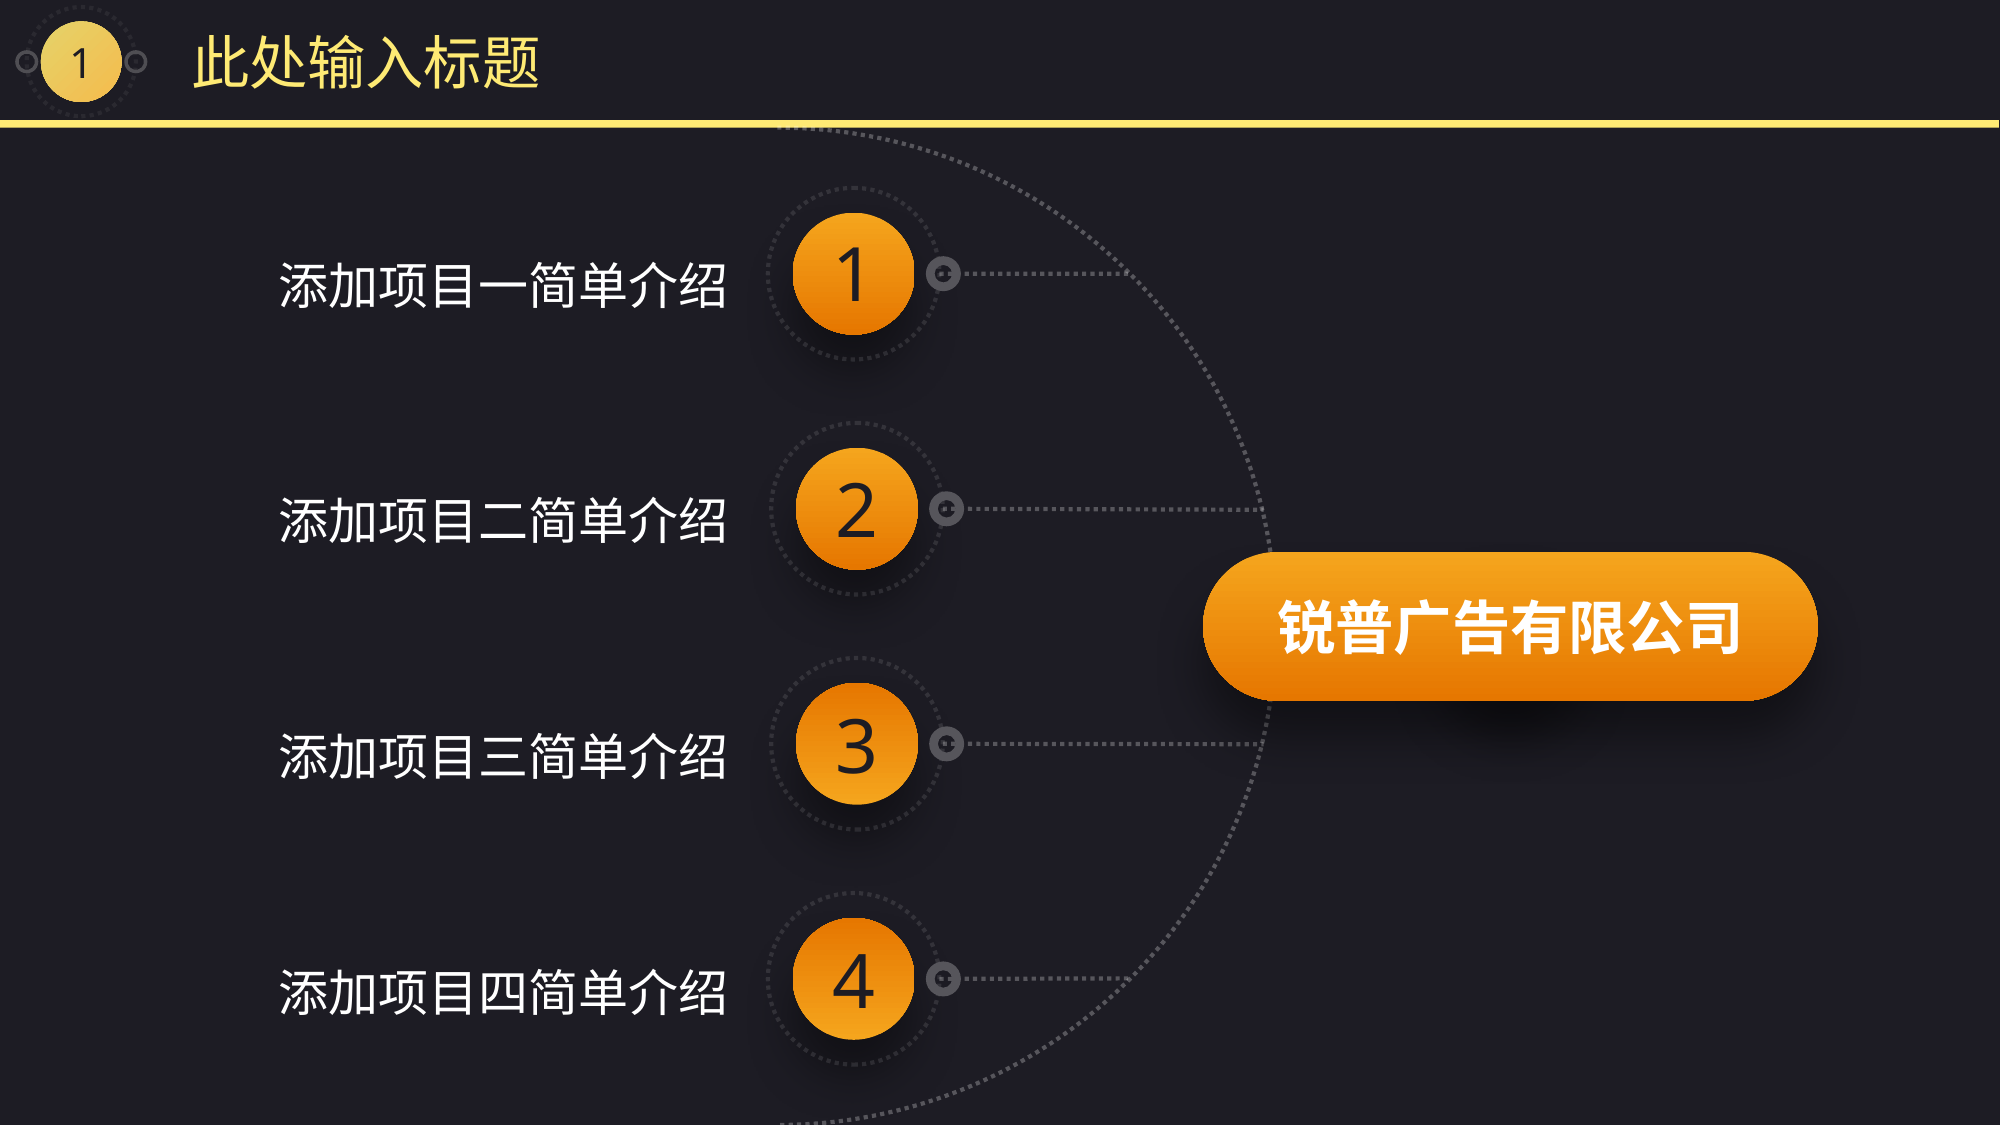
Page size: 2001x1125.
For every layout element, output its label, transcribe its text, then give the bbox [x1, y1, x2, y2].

text_box 添加项目二简单介绍 [182, 463, 699, 557]
text_box 添加项目三简单介绍 [182, 700, 699, 793]
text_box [767, 127, 1818, 1125]
text_box 添加项目四简单介绍 [182, 936, 699, 1030]
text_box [699, 902, 767, 1125]
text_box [699, 114, 1015, 431]
text_box 添加项目一简单介绍 [182, 228, 699, 322]
text_box 此处输入标题 [176, 18, 808, 104]
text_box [699, 431, 767, 666]
text_box [1015, 119, 2000, 129]
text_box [699, 666, 767, 902]
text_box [26, 0, 136, 128]
text_box [0, 119, 699, 129]
